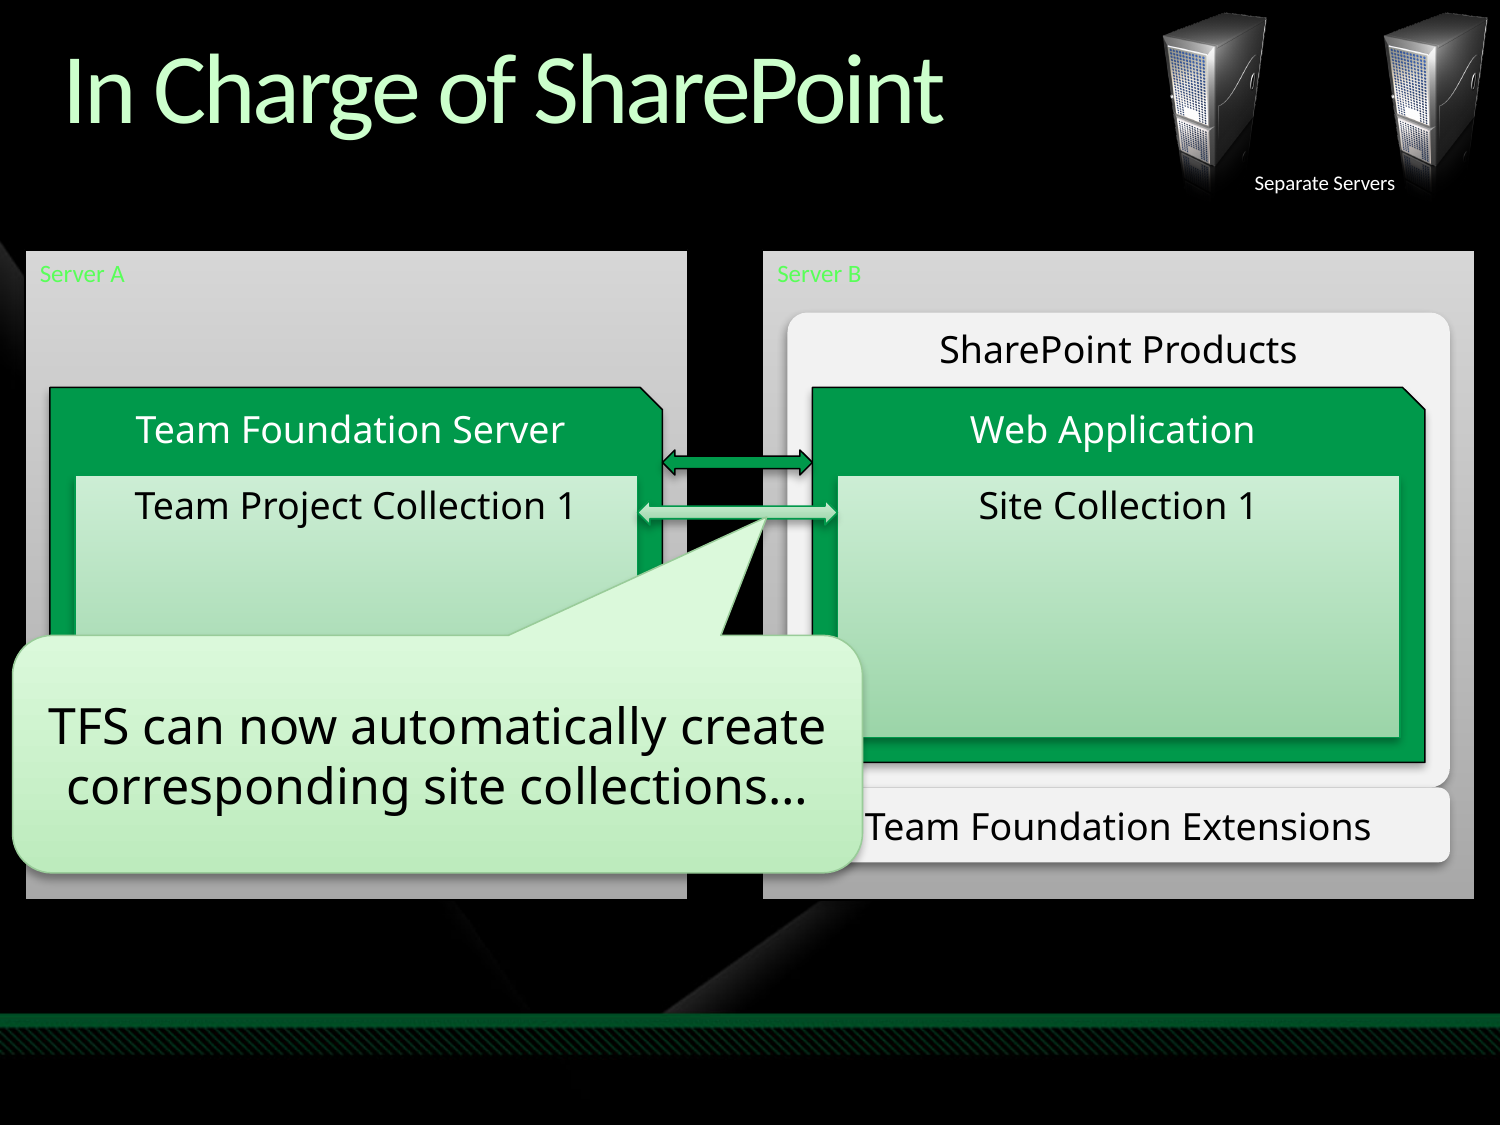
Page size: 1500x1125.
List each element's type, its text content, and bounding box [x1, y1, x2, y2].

text_box [24, 249, 688, 645]
text_box [636, 499, 839, 526]
picture [0, 0, 1500, 1125]
text_box Team Project Collection 1 [74, 474, 638, 634]
text_box [661, 449, 813, 476]
text_box Server A [24, 249, 300, 295]
text_box Team Foundation Server [49, 386, 664, 634]
text_box Site Collection 1 [837, 474, 1401, 738]
text_box [24, 876, 688, 901]
text_box Team Foundation Extensions [861, 787, 1450, 863]
title In Charge of SharePoint [62, 37, 1143, 147]
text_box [1149, 12, 1500, 220]
text_box Web Application [811, 386, 1426, 764]
text_box SharePoint Products [787, 312, 1450, 786]
text_box [762, 249, 1476, 901]
text_box TFS can now automatically create corresponding site collections… [11, 516, 864, 874]
text_box Server B [762, 249, 1038, 295]
